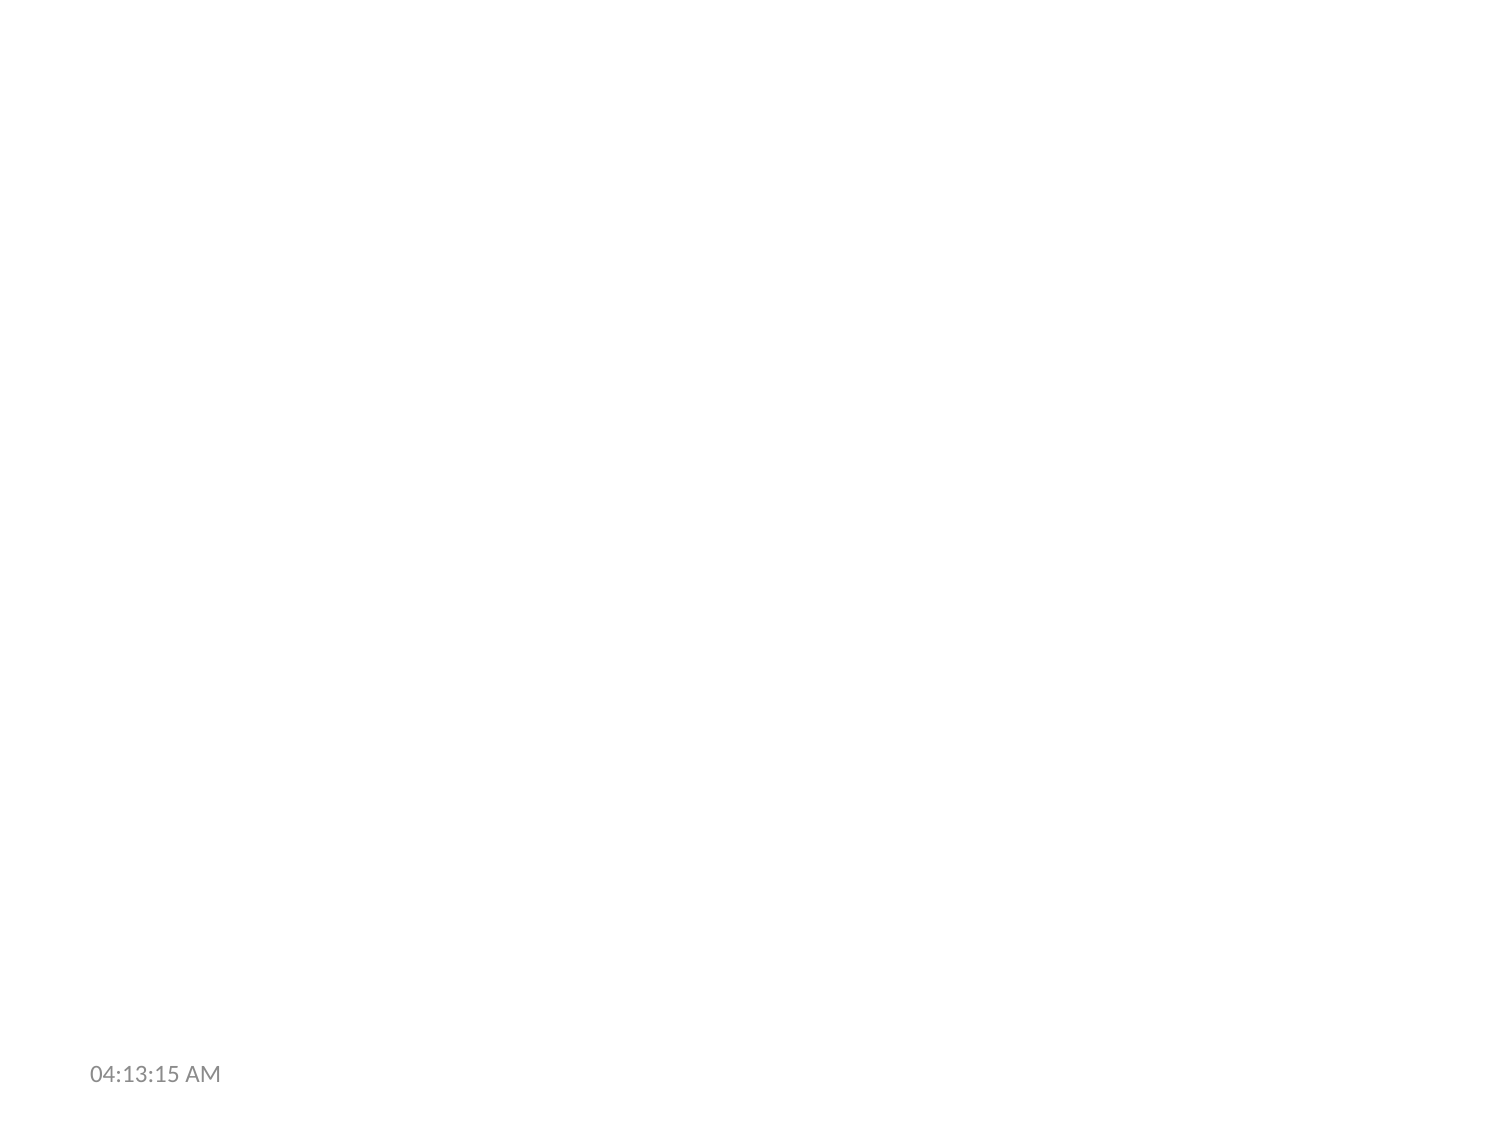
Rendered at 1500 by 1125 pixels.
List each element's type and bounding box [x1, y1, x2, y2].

slide_number [75, 1042, 425, 1103]
